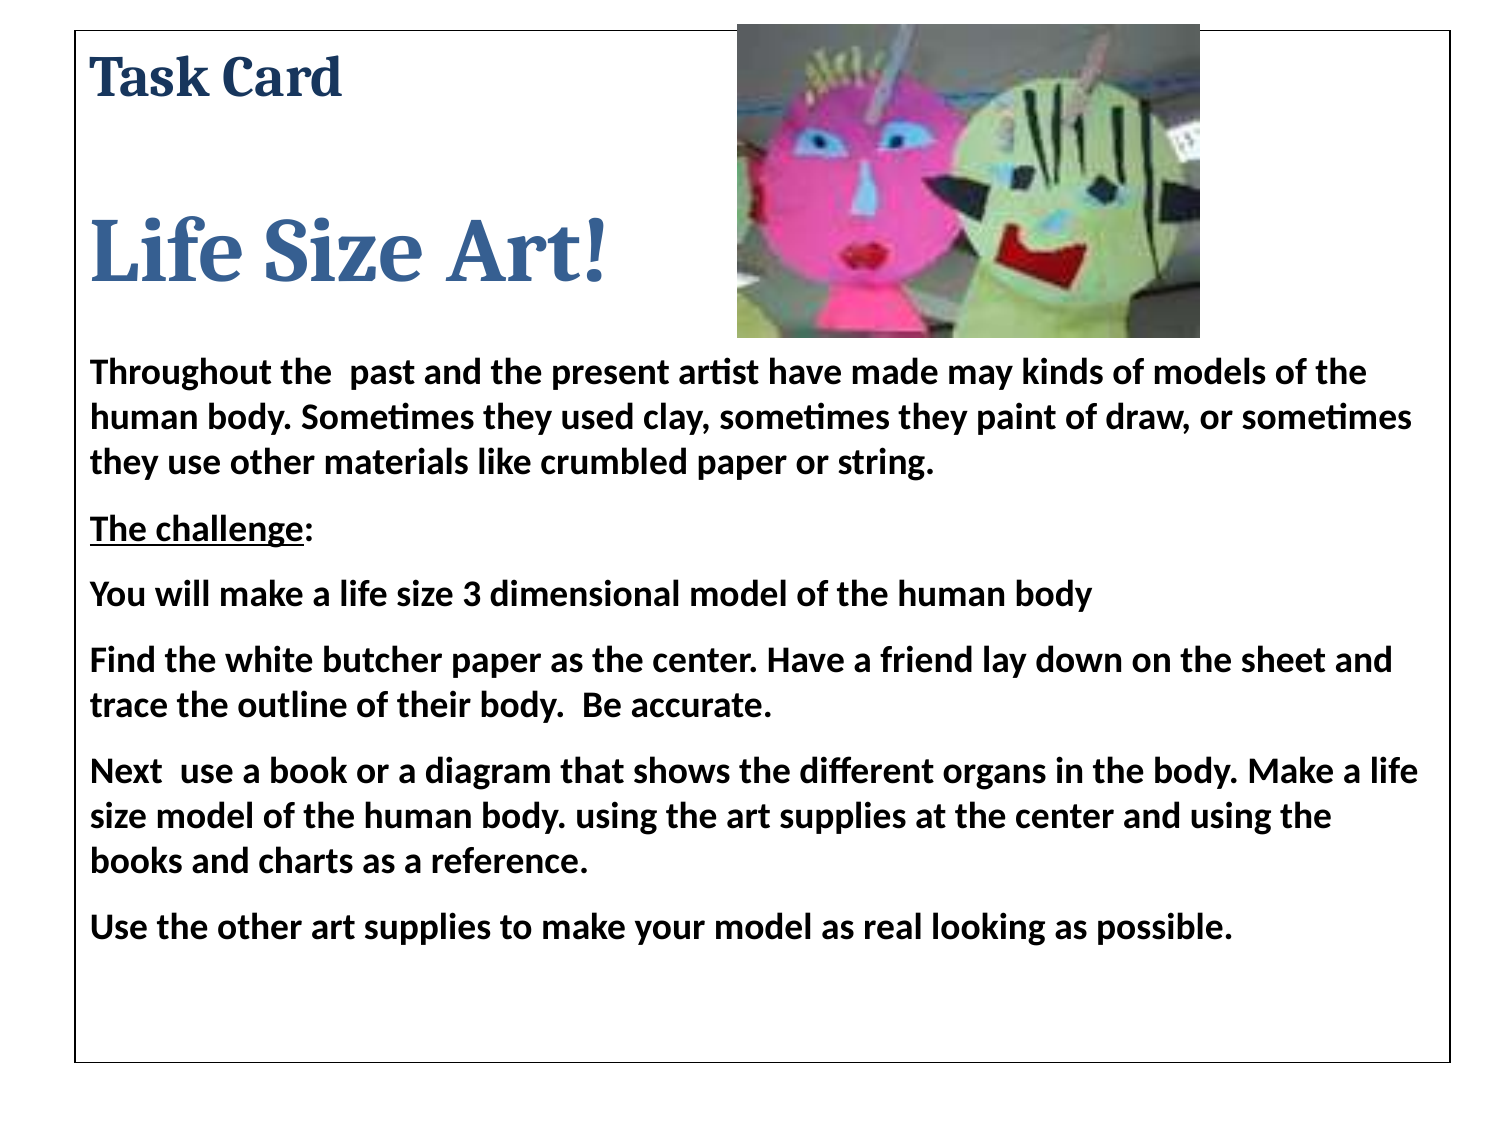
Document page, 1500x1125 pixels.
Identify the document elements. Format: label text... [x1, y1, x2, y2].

text_box Task Card Life Size Art! Throughout the past and the present artist have made may kinds of models of the human body. Sometimes they used clay, sometimes they paint of draw, or sometimes they use other materials like crumbled paper or string. The challenge: You will make a life size 3 dimensional model of the human body Find the white butcher paper as the center. Have a friend lay down on the sheet and trace the outline of their body. Be accurate. Next use a book or a diagram that shows the different organs in the body. Make a life size model of the human body. using the art supplies at the center and using the books and charts as a reference. Use the other art supplies to make your model as real looking as possible. [75, 30, 1450, 1063]
picture [737, 24, 1201, 338]
